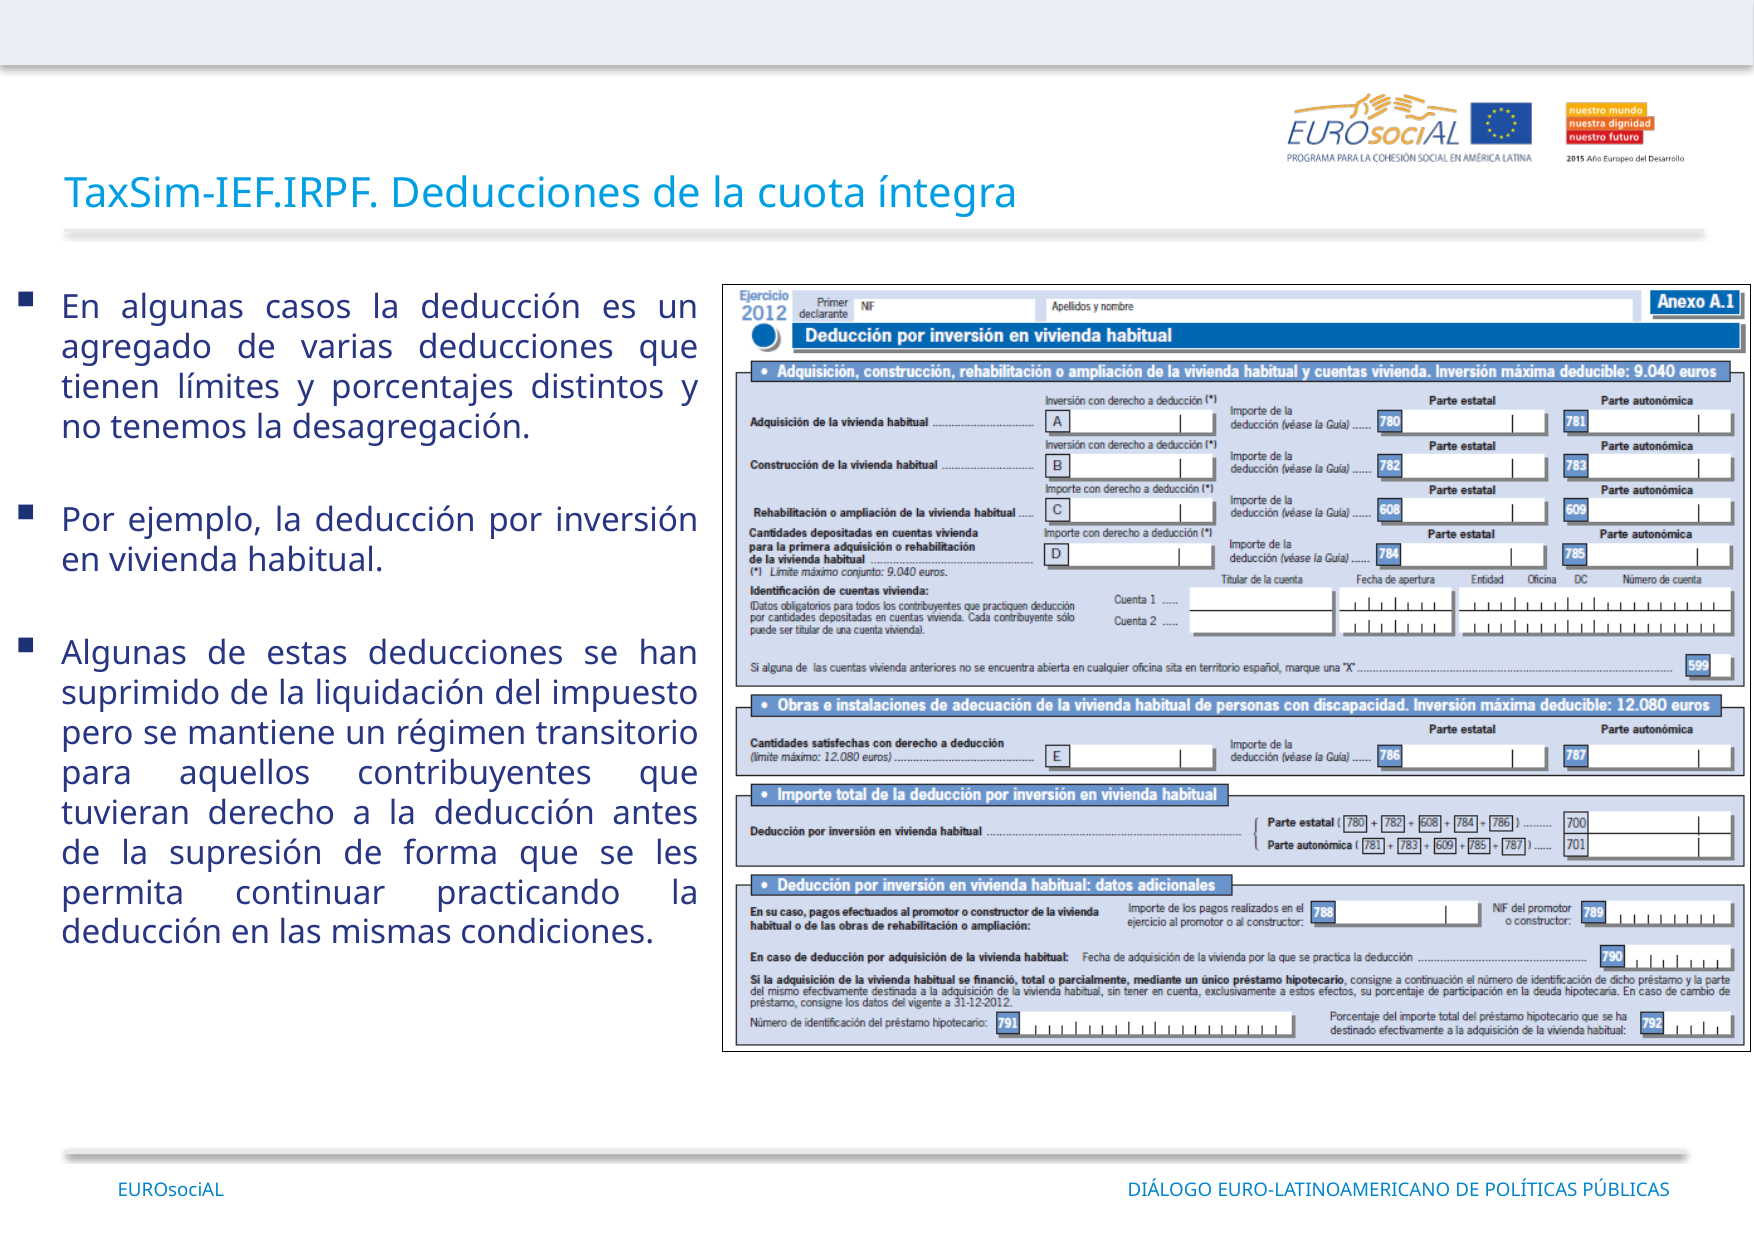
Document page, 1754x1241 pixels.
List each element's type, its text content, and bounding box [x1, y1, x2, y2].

text_box TaxSim-IEF.IRPF. Deducciones de la cuota íntegra [49, 158, 1628, 233]
picture [1278, 88, 1692, 173]
picture [722, 284, 1751, 1052]
text_box En algunas casos la deducción es un agregado de varias deducciones que tienen límites y porcentajes distintos y no tenemos la desagregación. Por ejemplo, la deducción por inversión en vivienda habitual. Algunas de estas deducciones se han suprimido de la liquidación del impuesto pero se mantiene un régimen transitorio para aquellos contribuyentes que tuvieran derecho a la deducción antes de la supresión de forma que se les permita continuar practicando la deducción en las mismas condiciones. [14, 265, 700, 1117]
